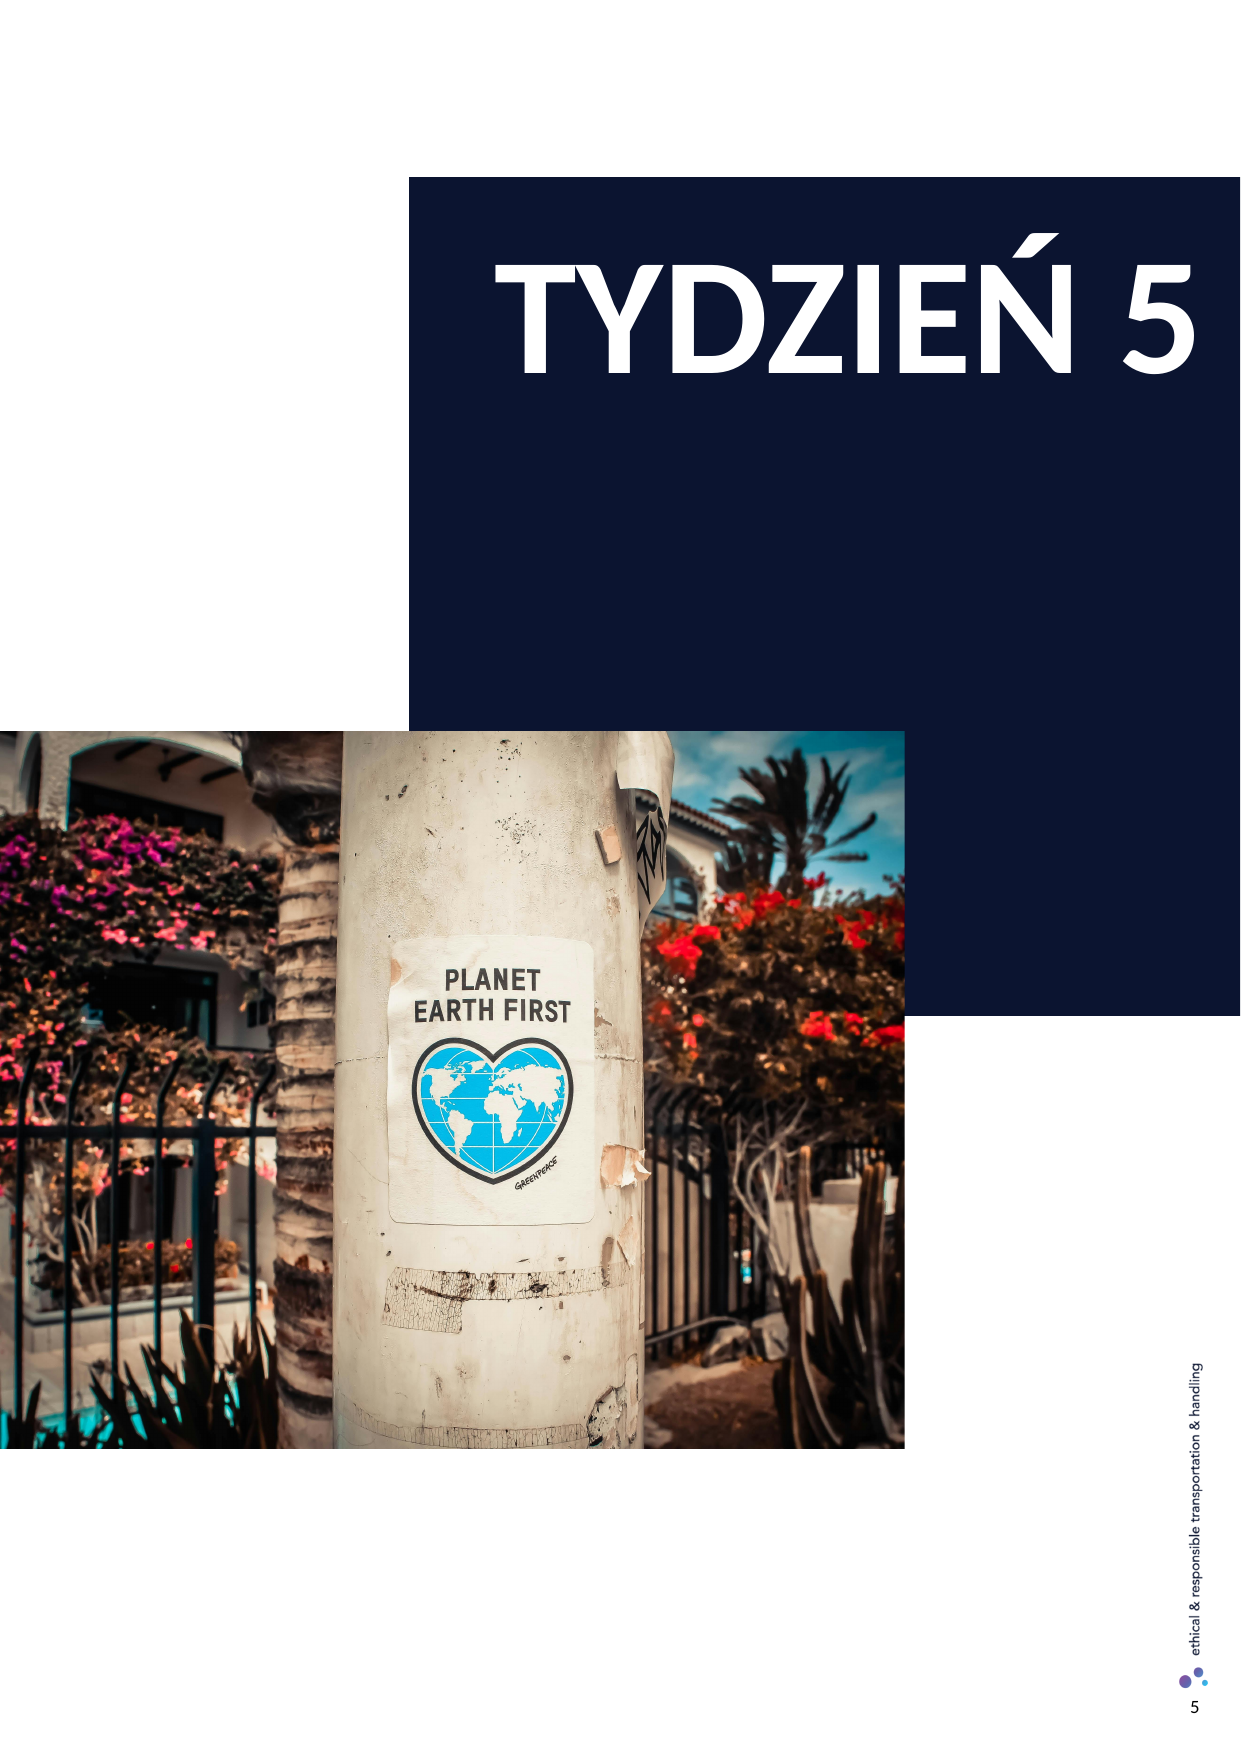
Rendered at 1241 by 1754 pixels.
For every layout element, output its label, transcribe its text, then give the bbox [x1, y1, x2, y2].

picture [1179, 1357, 1217, 1680]
slide_number 5 [1153, 1676, 1215, 1736]
picture [0, 731, 905, 1449]
list TYDZIEŃ 5 [479, 221, 1241, 732]
